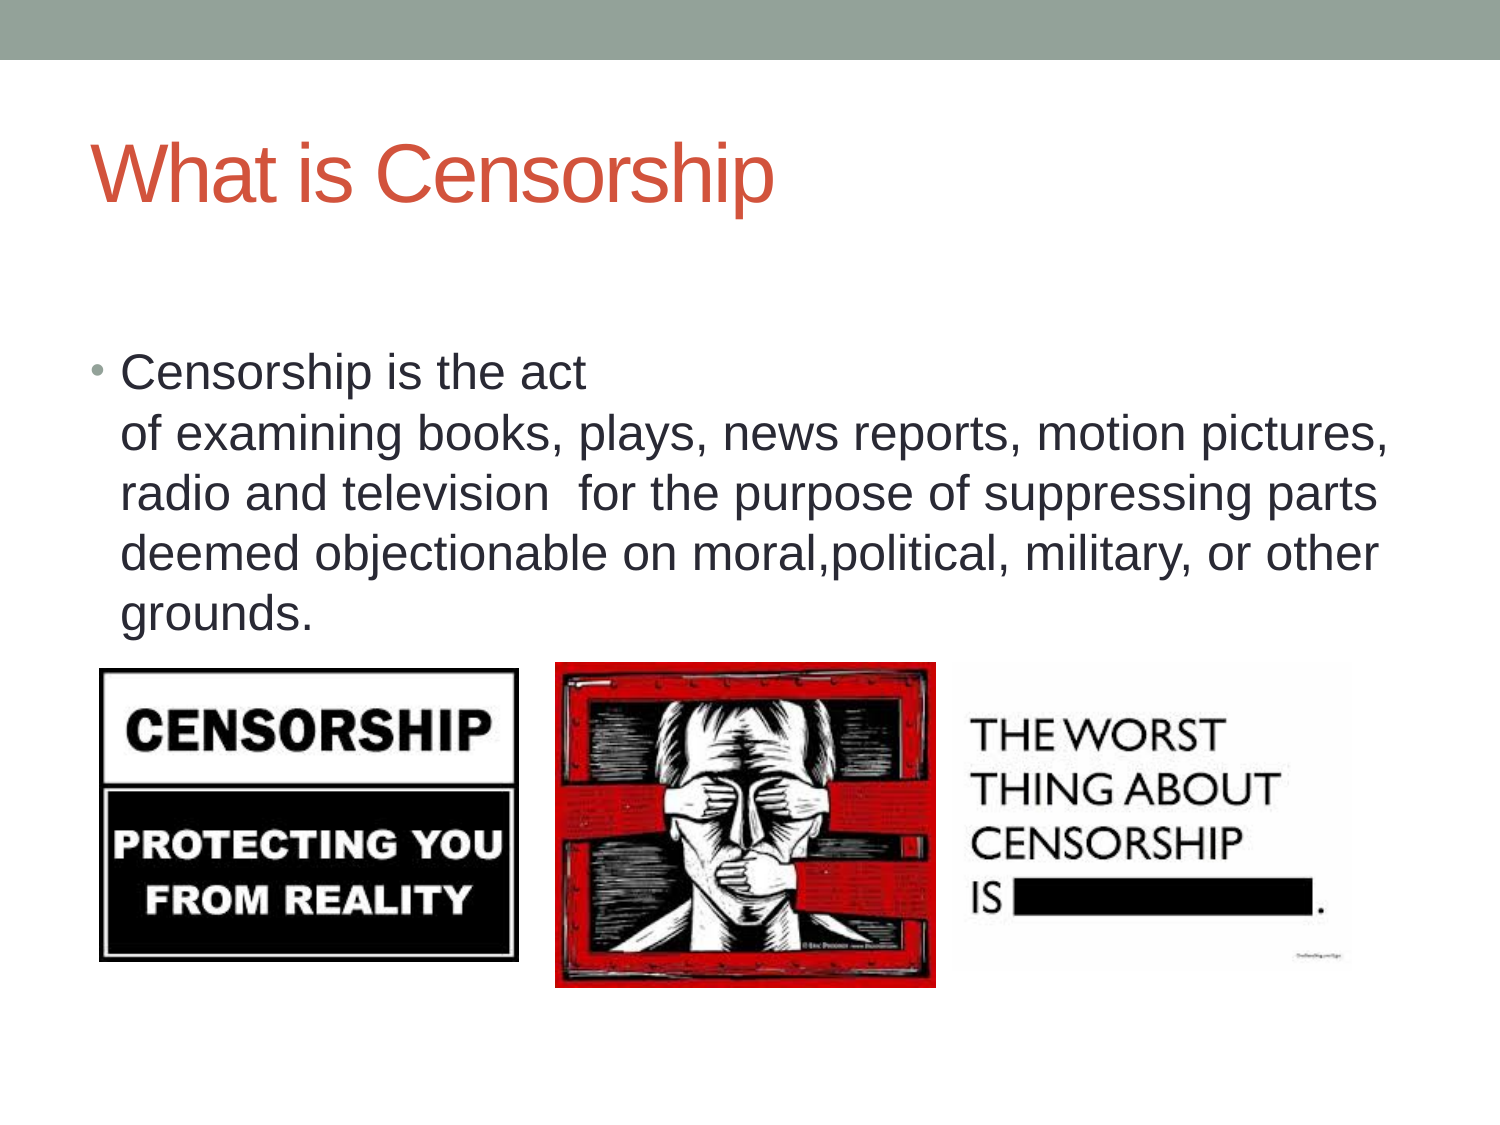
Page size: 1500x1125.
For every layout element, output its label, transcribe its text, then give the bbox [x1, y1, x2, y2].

title What is Censorship [75, 87, 1425, 250]
picture [952, 662, 1352, 971]
picture [99, 667, 519, 963]
picture [555, 662, 936, 988]
list Censorship is the act of examining books, plays, news reports, motion pictures, radio and television for the purpose of suppressing parts deemed objectionable on moral,political, military, or other grounds. [75, 262, 1425, 1063]
